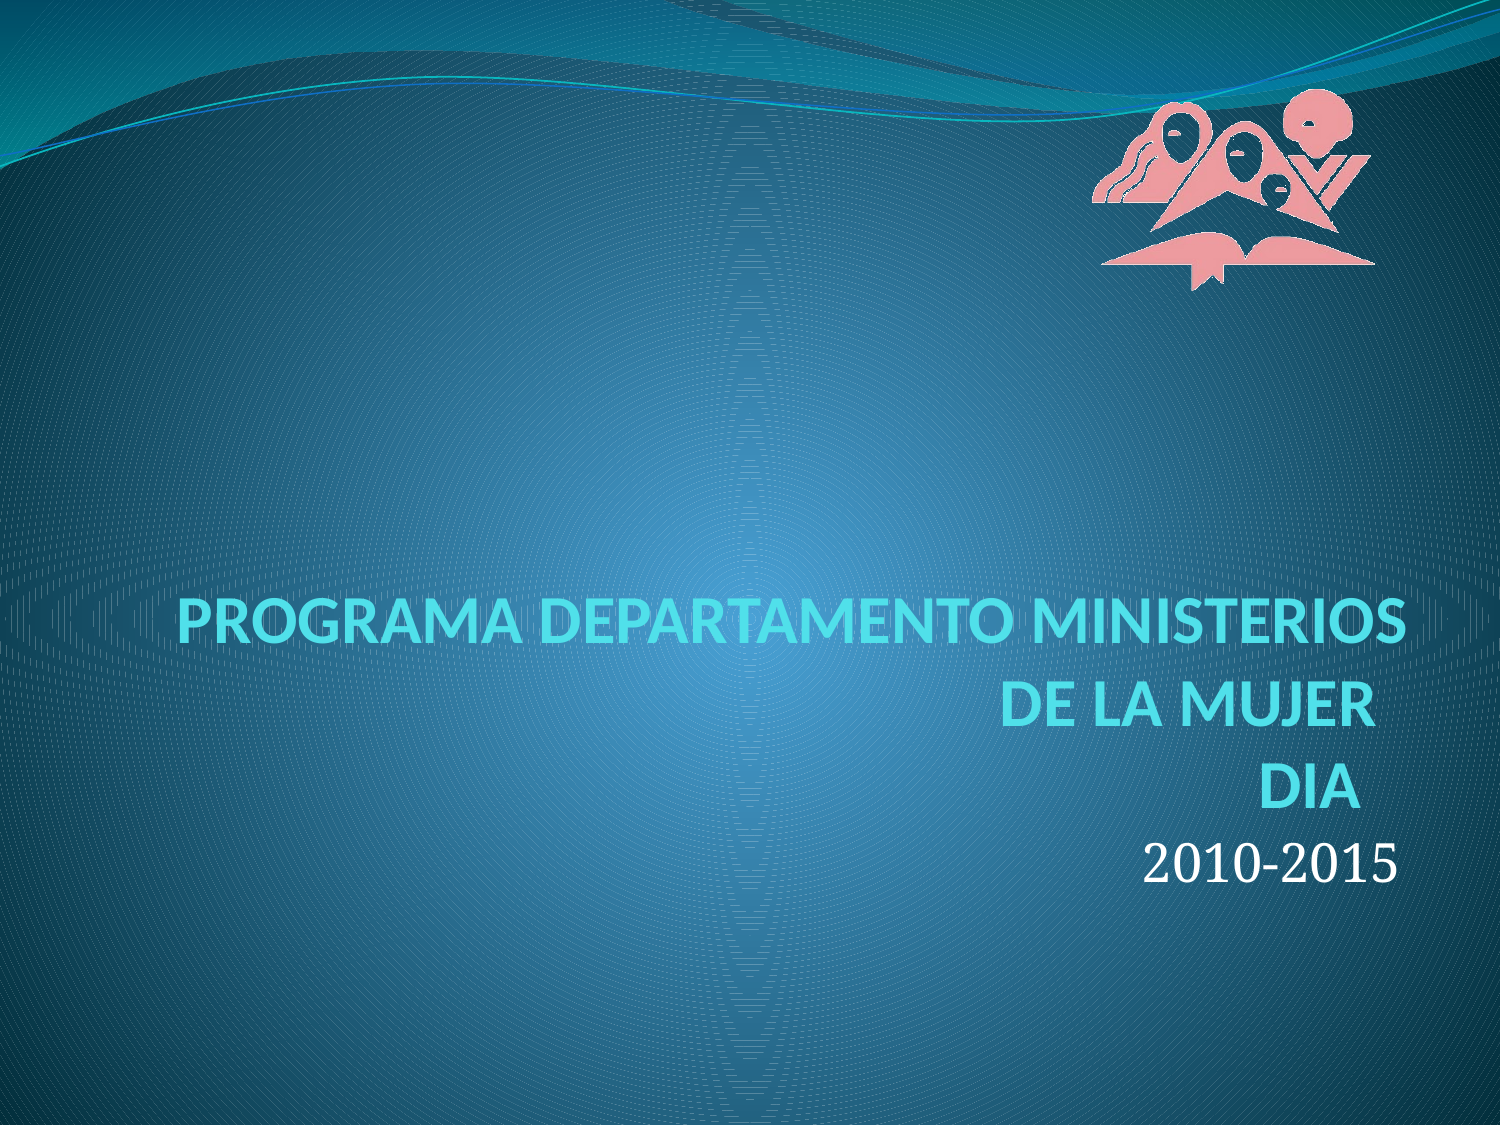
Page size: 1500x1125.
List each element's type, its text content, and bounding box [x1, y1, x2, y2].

title PROGRAMA DEPARTAMENTO MINISTERIOS DE LA MUJER DIA [88, 574, 1412, 680]
picture [1092, 89, 1375, 291]
subtitle 2010-2015 [88, 680, 1412, 969]
